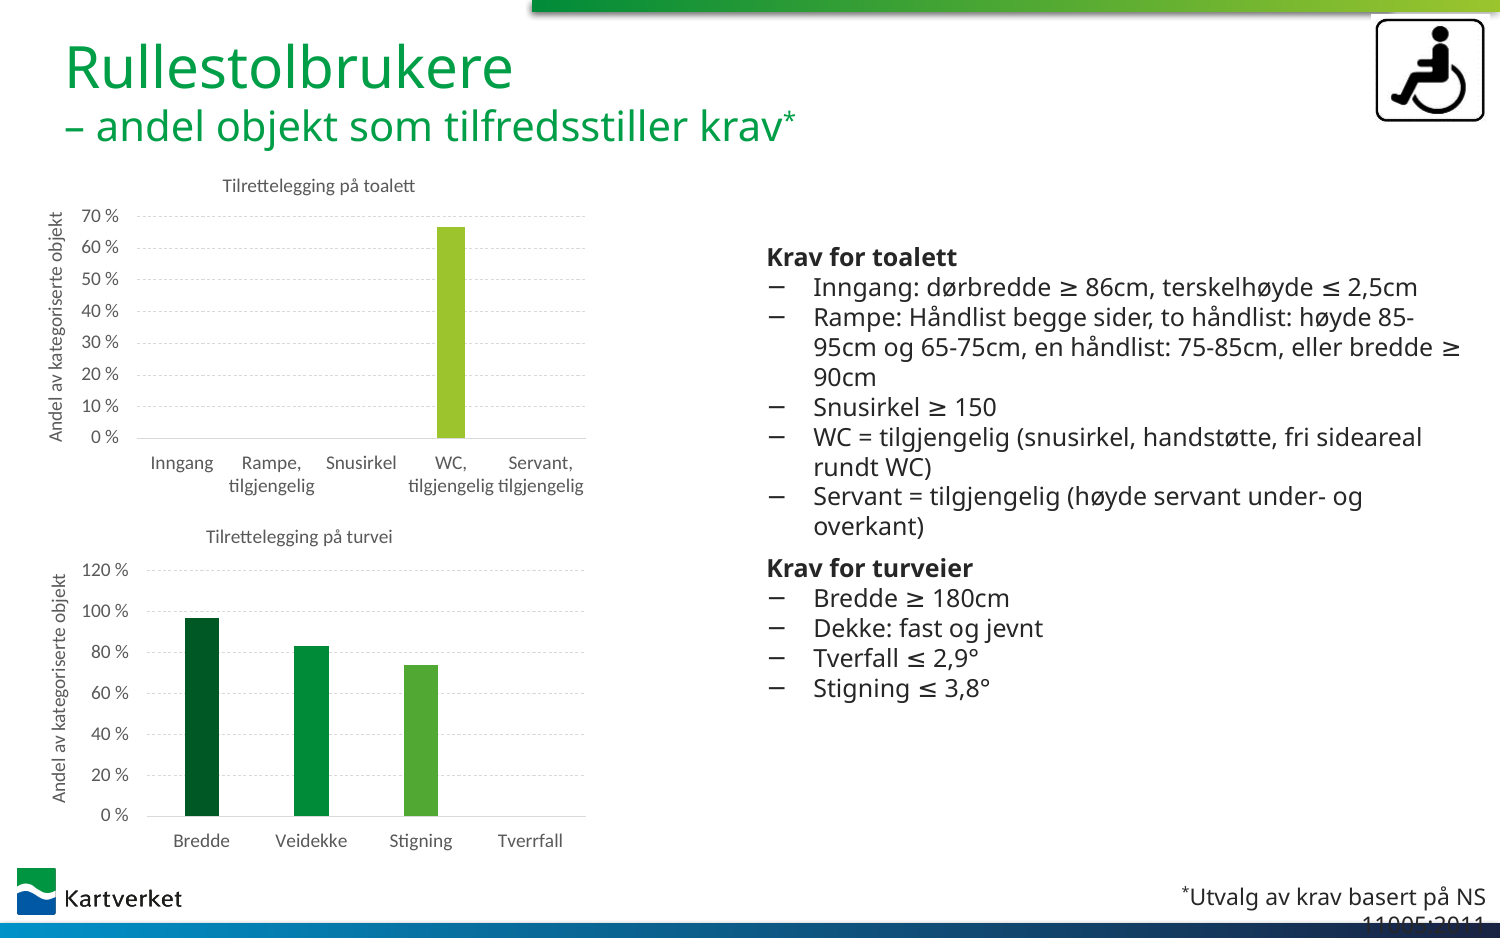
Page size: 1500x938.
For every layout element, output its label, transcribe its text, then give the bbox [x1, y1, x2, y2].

text_box *Utvalg av krav basert på NS 11005:2011 [1068, 873, 1500, 938]
picture [41, 166, 598, 505]
text_box Krav for toalett Inngang: dørbredde ≥ 86cm, terskelhøyde ≤ 2,5cm Rampe: Håndlist begge sider, to håndlist: høyde 85-95cm og 65-75cm, en håndlist: 75-85cm, eller bredde ≥ 90cm Snusirkel ≥ 150 WC = tilgjengelig (snusirkel, handstøtte, fri sideareal rundt WC) Servant = tilgjengelig (høyde servant under- og overkant) [751, 234, 1483, 545]
text_box Krav for turveier Bredde ≥ 180cm Dekke: fast og jevnt Tverfall ≤ 2,9° Stigning ≤ 3,8° [751, 545, 1483, 710]
picture [41, 520, 597, 859]
text_box Rullestolbrukere – andel objekt som tilfredsstiller krav* [49, 14, 1431, 158]
picture [1371, 13, 1491, 127]
